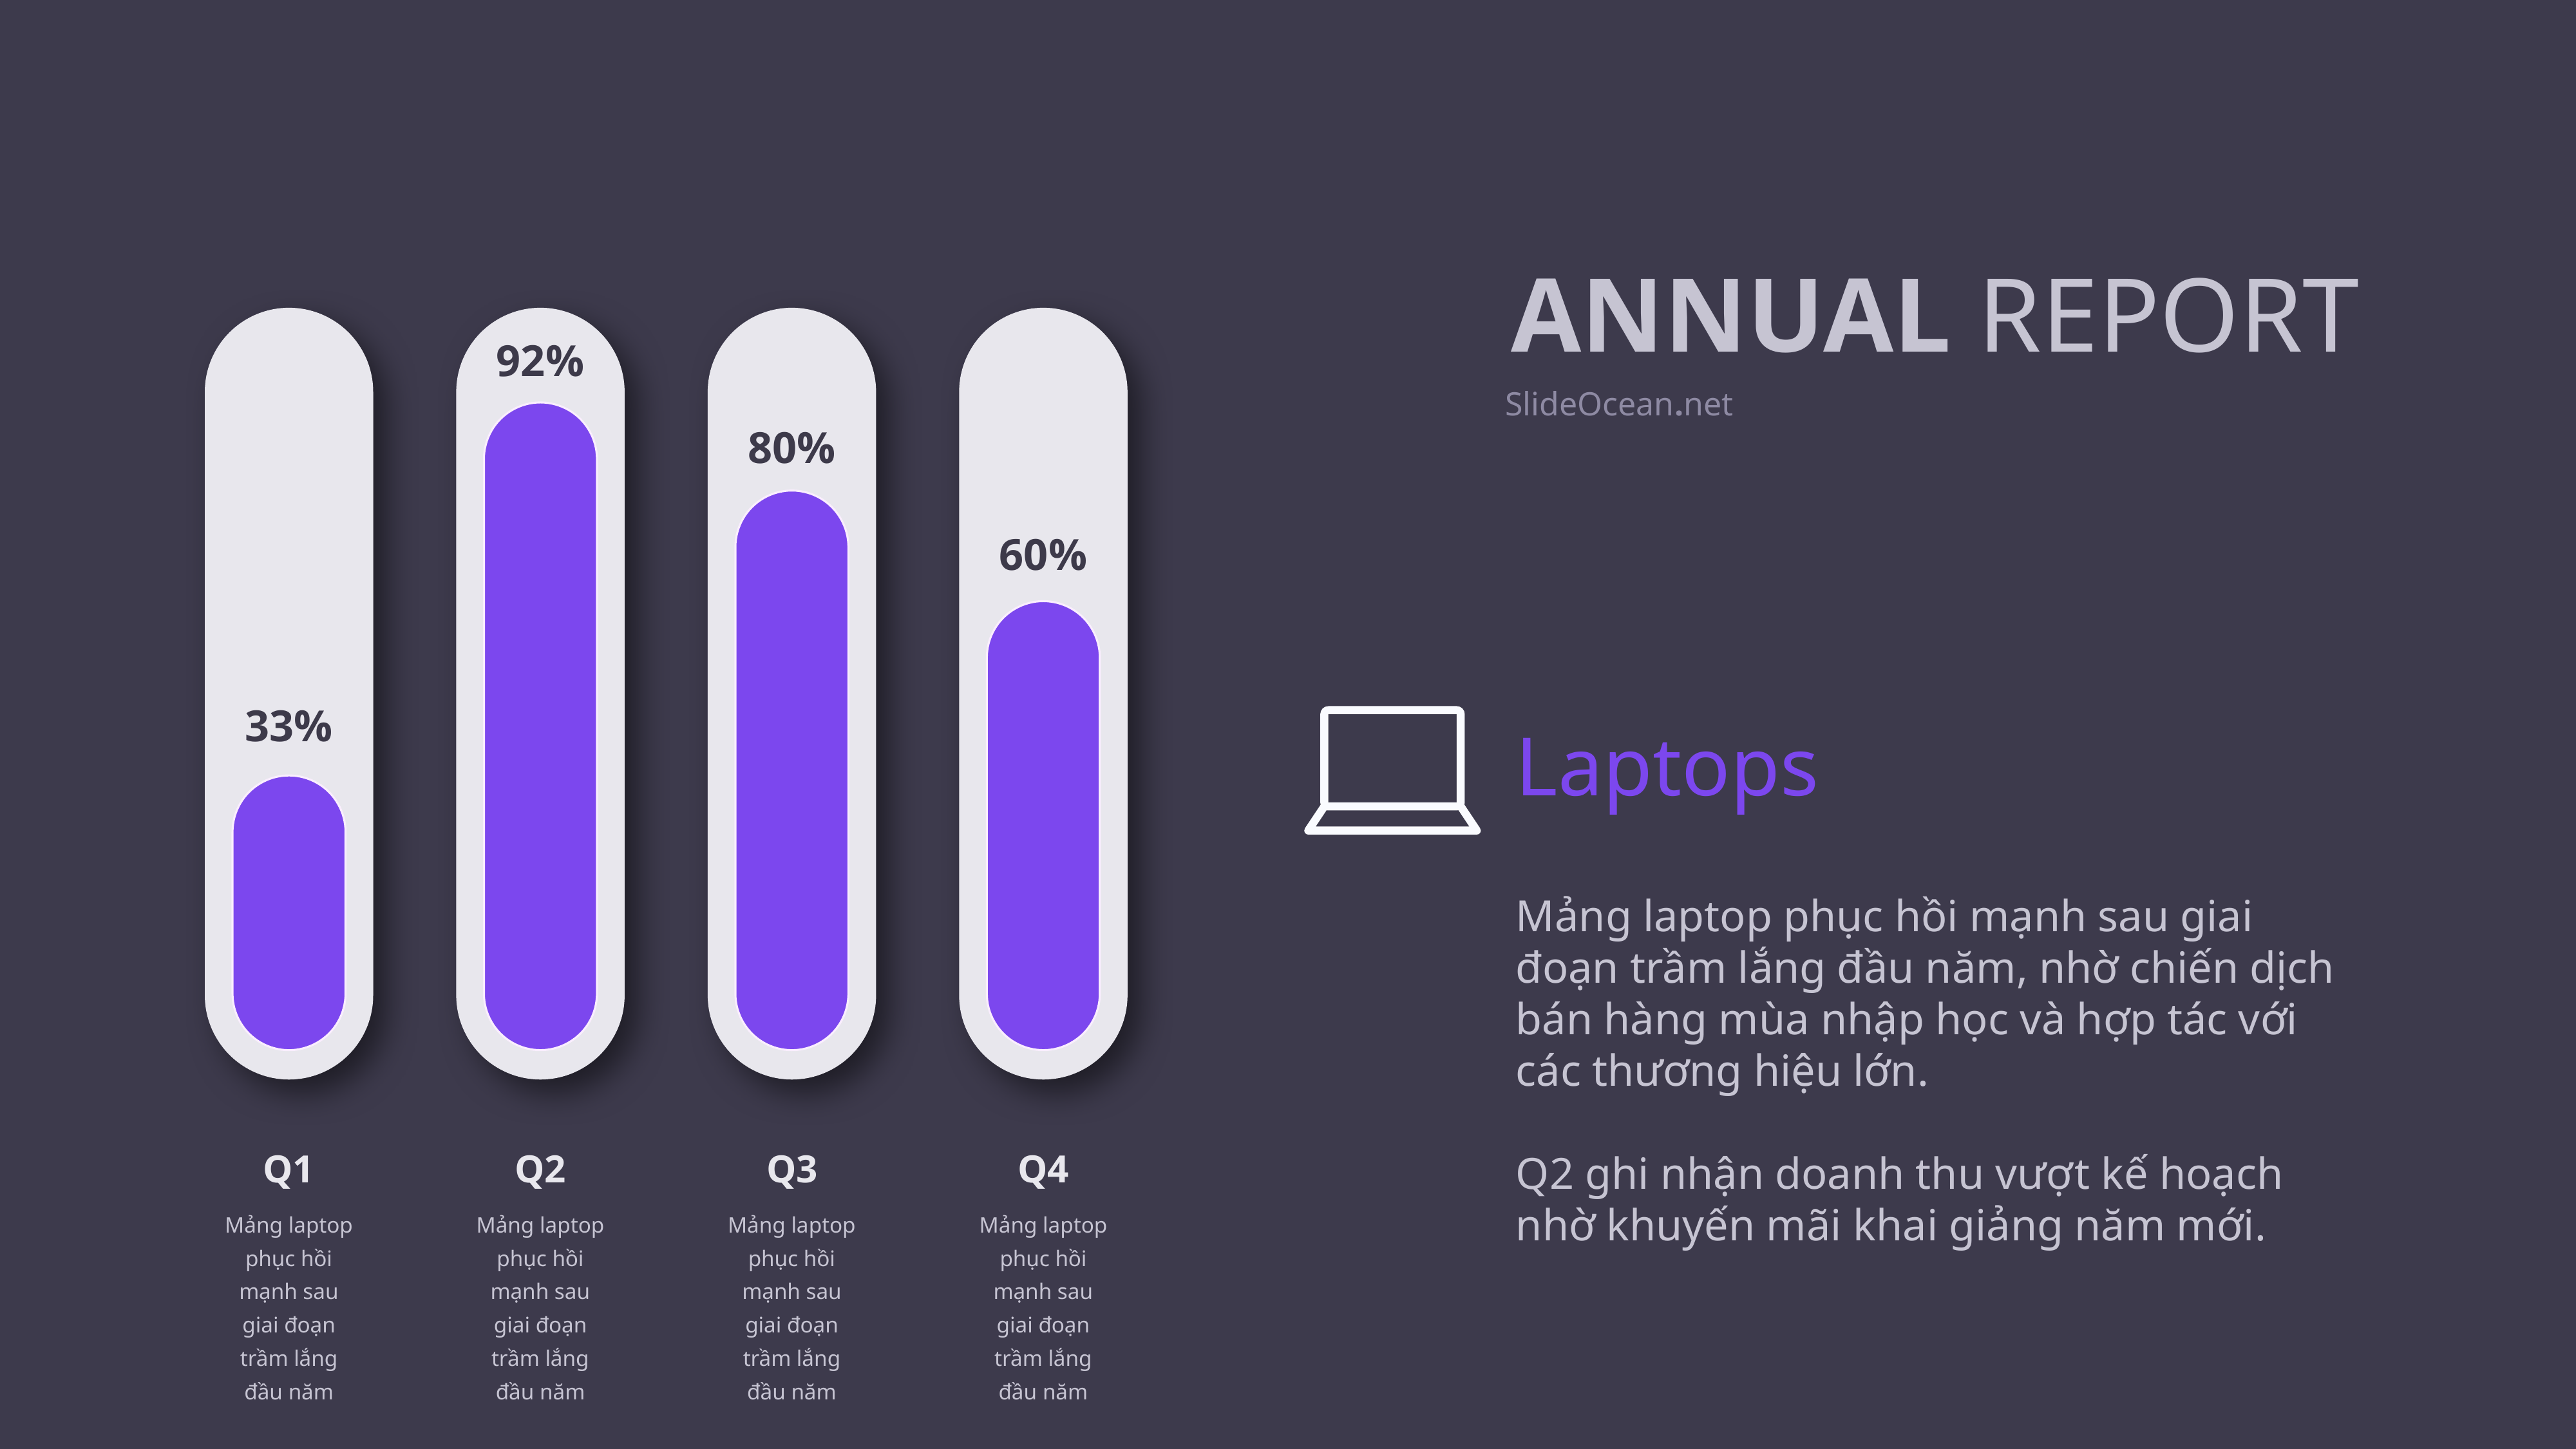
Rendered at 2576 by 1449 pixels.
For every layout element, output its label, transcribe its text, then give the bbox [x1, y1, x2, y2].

text_box [706, 307, 877, 1081]
text_box [231, 774, 347, 1052]
text_box 33% [235, 694, 343, 755]
text_box Q1 [225, 1124, 353, 1196]
text_box [455, 307, 626, 1081]
text_box [204, 307, 375, 1081]
text_box SlideOcean.net [1495, 378, 1743, 427]
text_box Mảng laptop phục hồi mạnh sau giai đoạn trầm lắng đầu năm, nhờ chiến dịch bán hàng mùa nhập học và hợp tác với các thương hiệu lớn. Q2 ghi nhận doanh thu vượt kế hoạch nhờ khuyến mãi khai giảng năm mới. [1506, 884, 2371, 1254]
text_box [482, 401, 598, 1052]
text_box Q3 [728, 1124, 856, 1196]
text_box Q2 [477, 1124, 604, 1196]
text_box [985, 600, 1101, 1052]
text_box ANNUAL REPORT [1502, 245, 2369, 377]
text_box [734, 489, 849, 1052]
text_box Mảng laptop phục hồi mạnh sau giai đoạn trầm lắng đầu năm [723, 1196, 861, 1412]
text_box [1304, 706, 1481, 835]
text_box [958, 307, 1129, 1081]
text_box 60% [989, 522, 1097, 583]
text_box 92% [486, 329, 594, 390]
text_box Q4 [980, 1124, 1107, 1196]
text_box 80% [738, 415, 846, 477]
text_box Mảng laptop phục hồi mạnh sau giai đoạn trầm lắng đầu năm [471, 1196, 610, 1412]
text_box Laptops [1506, 710, 1829, 817]
text_box Mảng laptop phục hồi mạnh sau giai đoạn trầm lắng đầu năm [220, 1196, 358, 1412]
text_box Mảng laptop phục hồi mạnh sau giai đoạn trầm lắng đầu năm [974, 1196, 1113, 1412]
